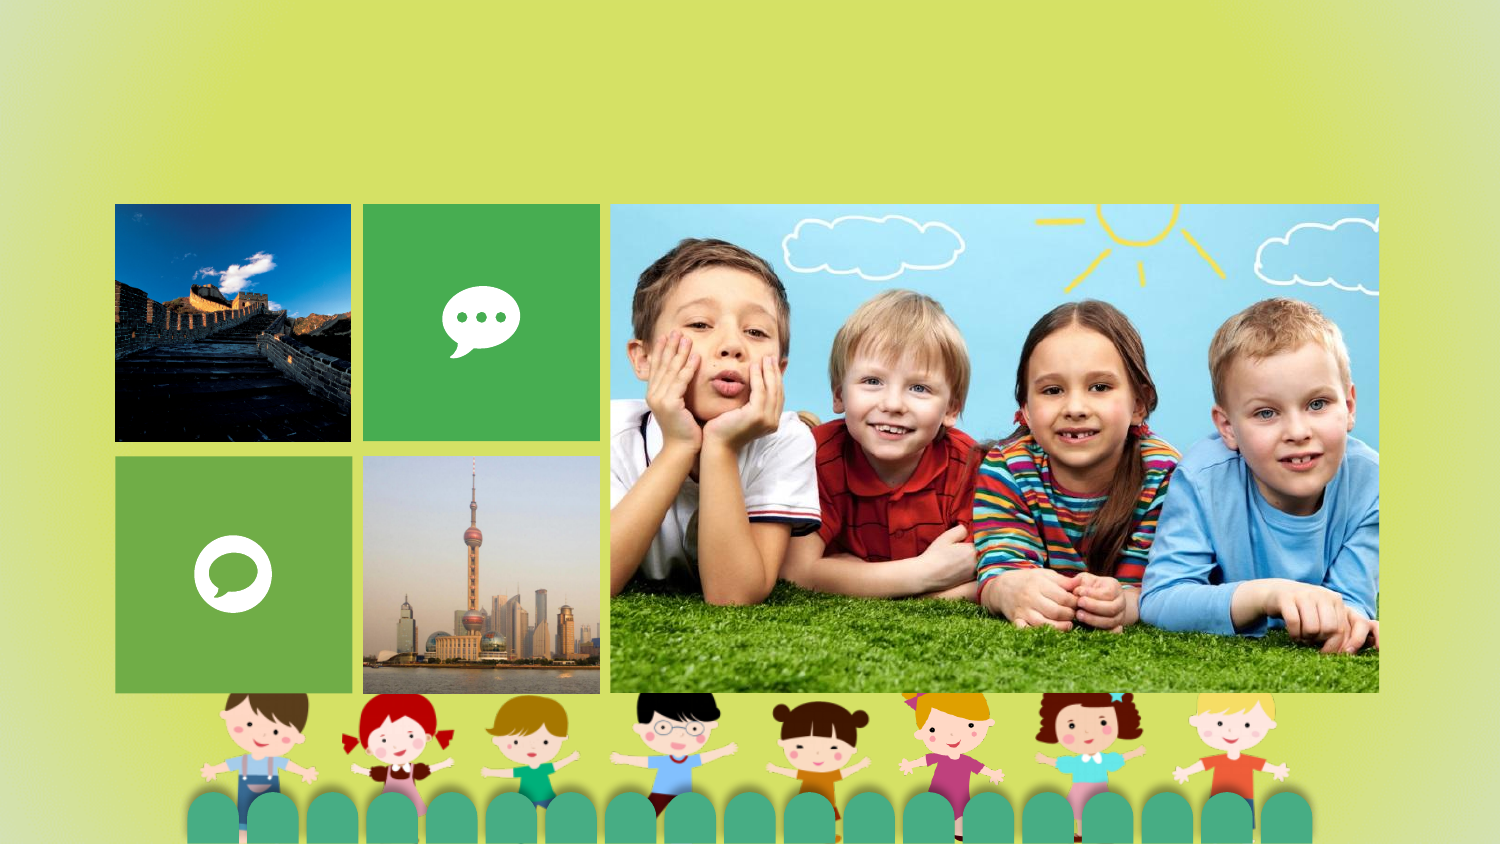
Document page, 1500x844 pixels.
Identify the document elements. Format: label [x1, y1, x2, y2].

text_box [442, 286, 521, 359]
text_box [362, 203, 601, 442]
picture [0, 0, 1500, 844]
text_box [194, 535, 272, 613]
text_box [114, 455, 353, 694]
